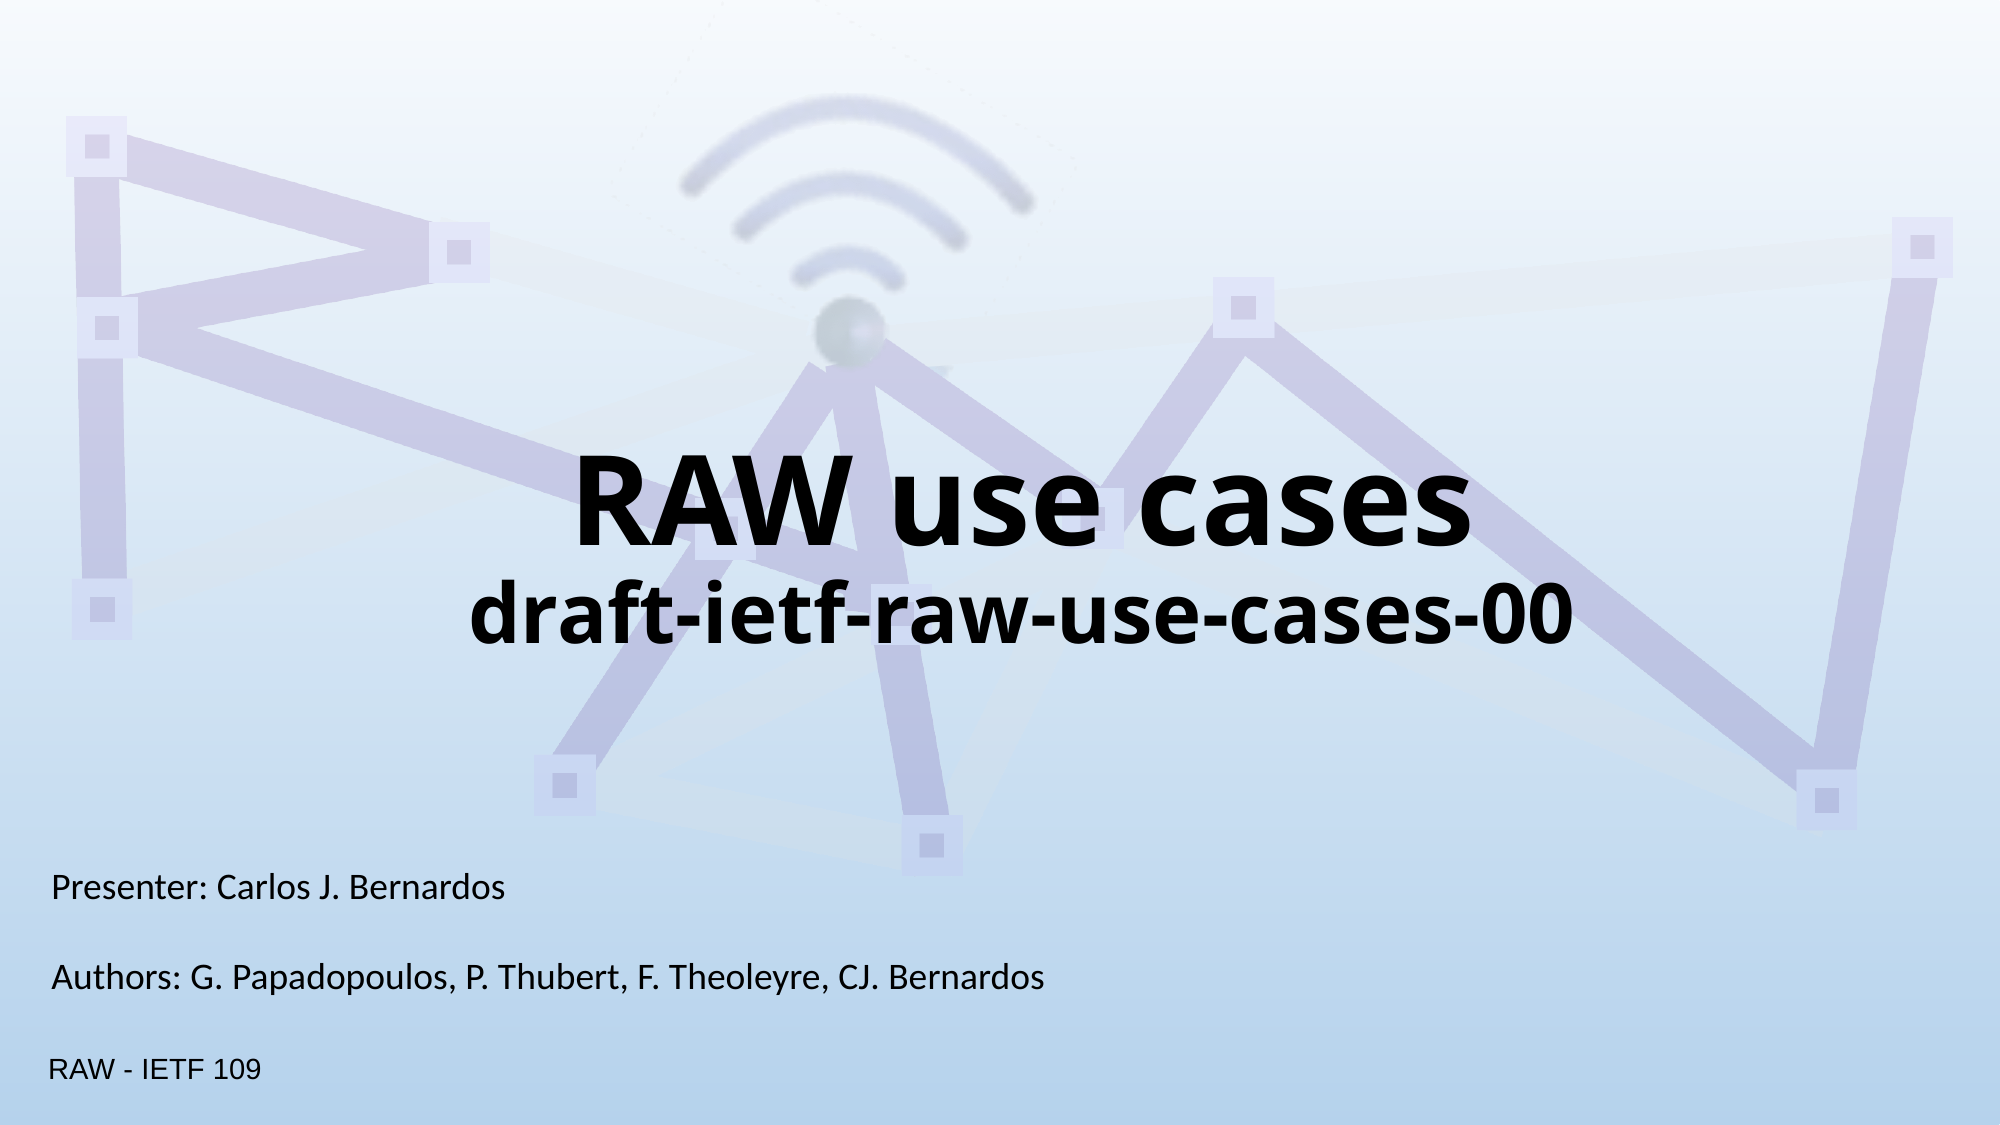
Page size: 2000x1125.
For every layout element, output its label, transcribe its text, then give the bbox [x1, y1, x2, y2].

picture [0, 0, 2000, 966]
text_box Presenter: Carlos J. Bernardos Authors: G. Papadopoulos, P. Thubert, F. Theoleyre, CJ. Bernardos [36, 966, 1062, 1004]
